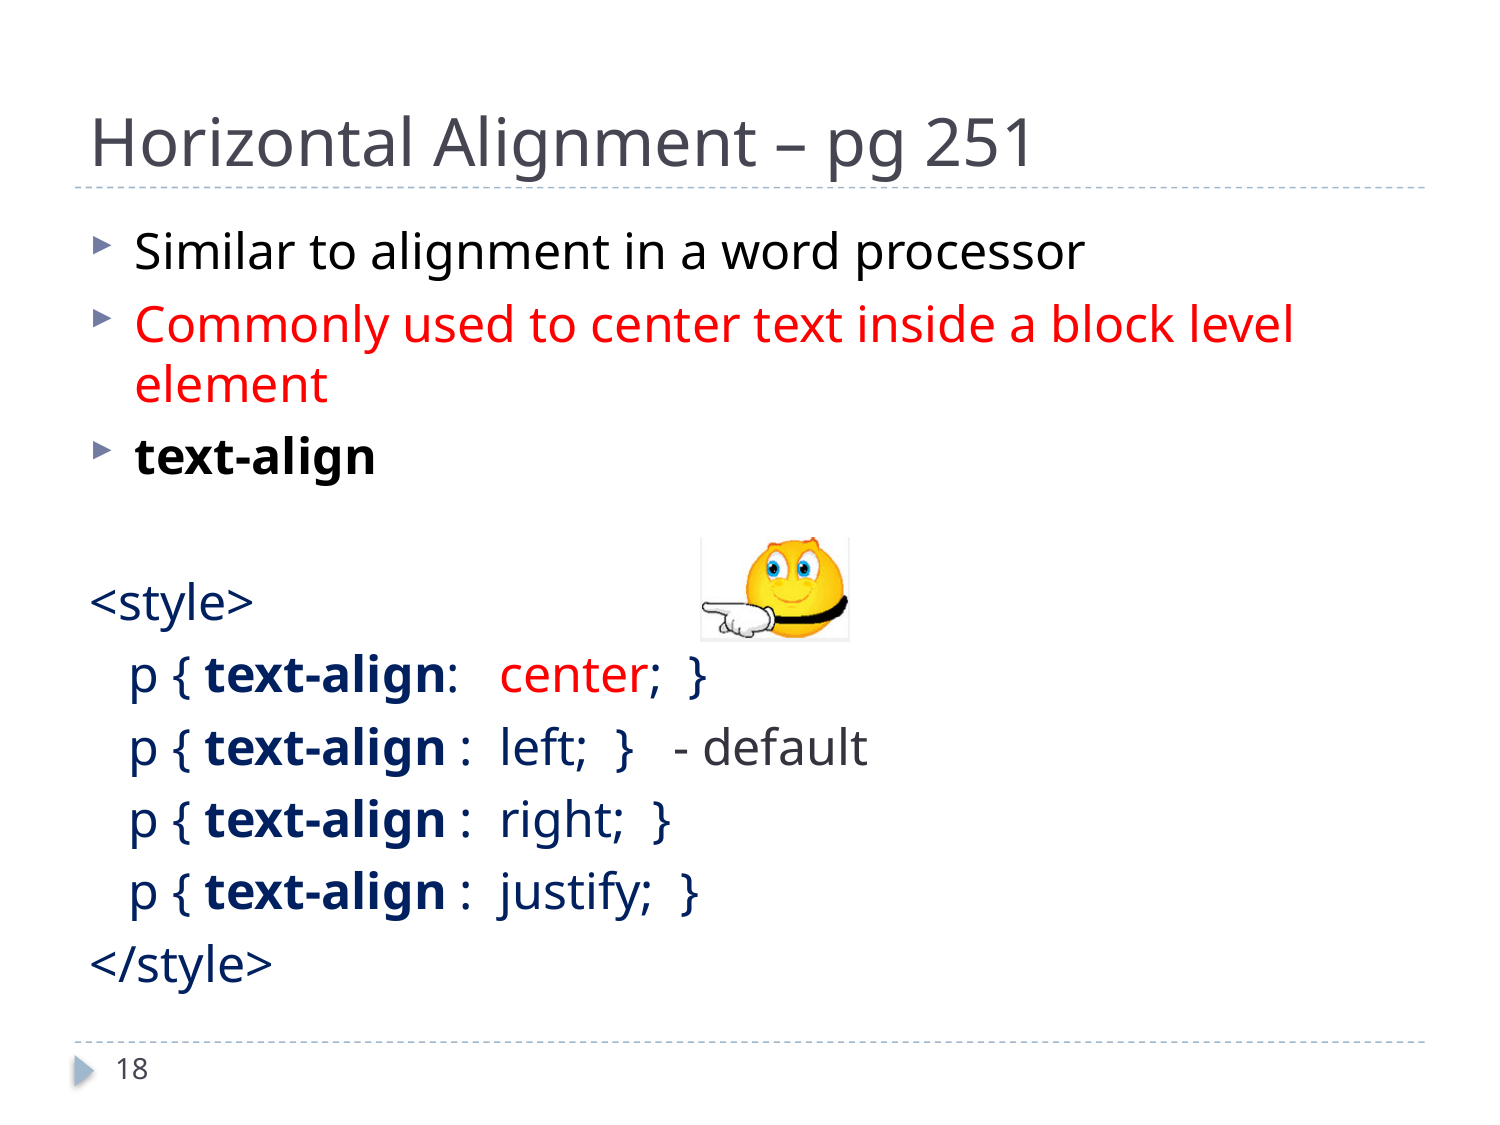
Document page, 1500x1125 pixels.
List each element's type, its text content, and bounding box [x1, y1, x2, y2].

picture [699, 537, 851, 642]
list Similar to alignment in a word processor Commonly used to center text inside a block level element text-align <style> p { text-align: center; } p { text-align : left; } - default p { text-align : right; } p { text-align : justify; } </style> [75, 212, 1425, 1113]
title Horizontal Alignment – pg 251 [75, 24, 1425, 188]
